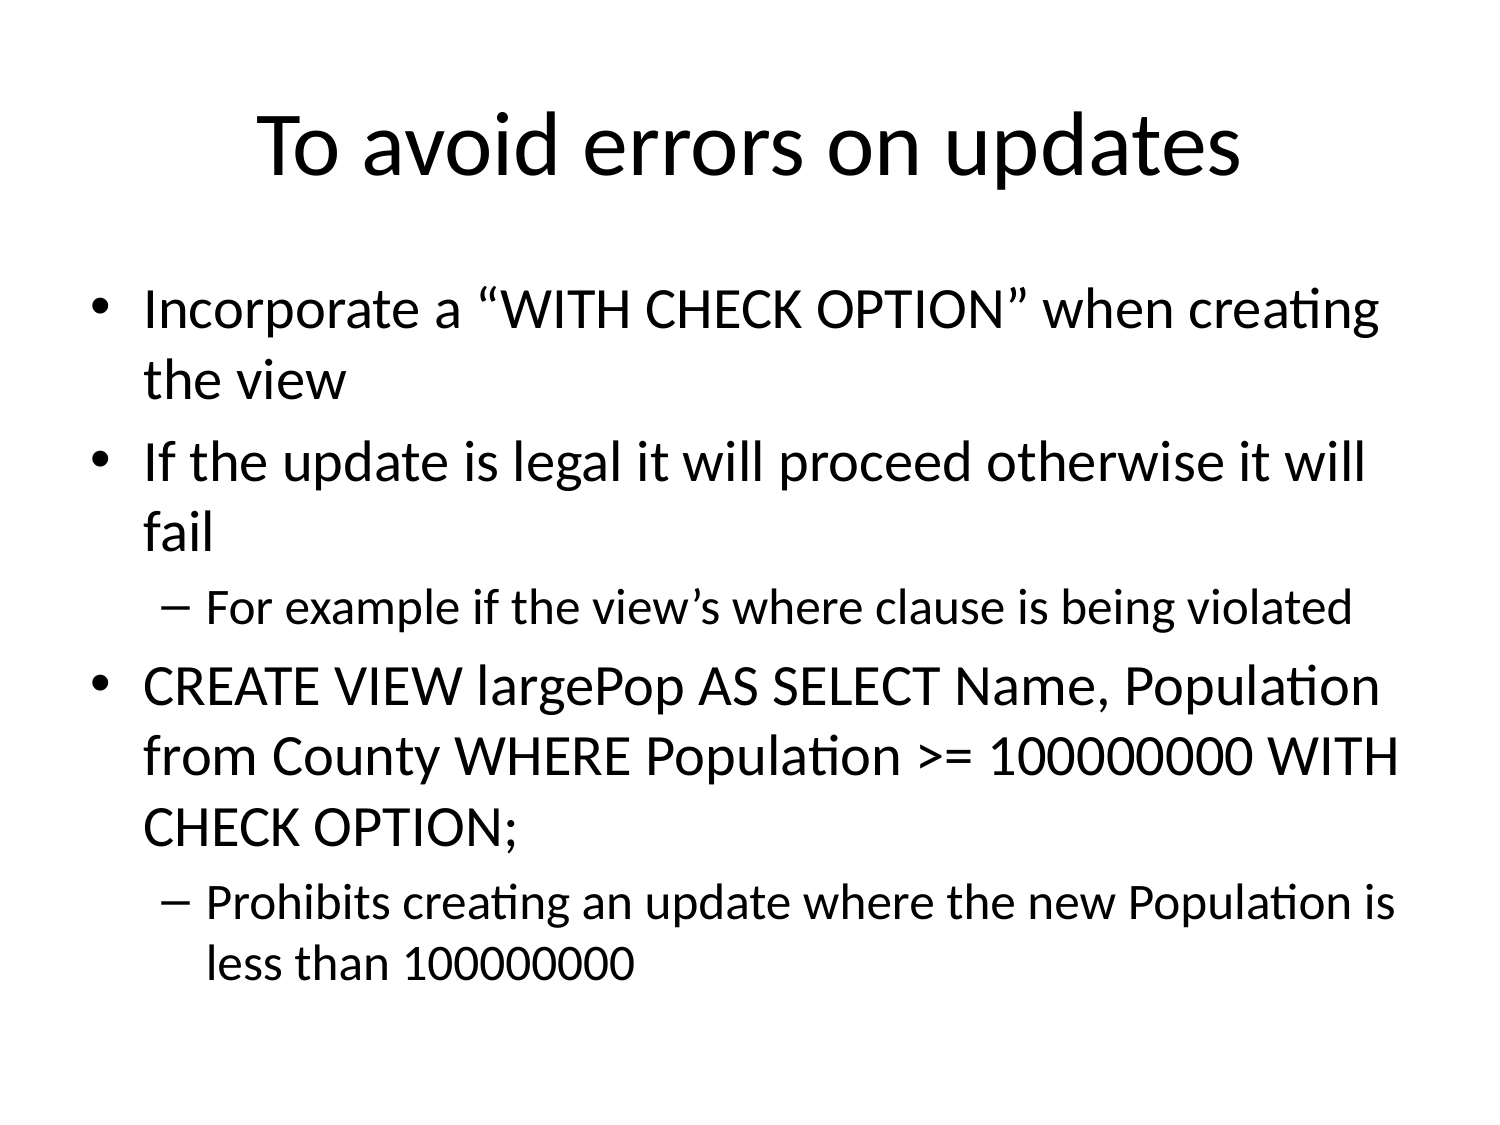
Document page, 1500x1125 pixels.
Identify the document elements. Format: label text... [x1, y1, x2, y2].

title To avoid errors on updates [75, 45, 1425, 233]
list Incorporate a “WITH CHECK OPTION” when creating the view If the update is legal it will proceed otherwise it will fail For example if the view’s where clause is being violated CREATE VIEW largePop AS SELECT Name, Population from County WHERE Population >= 100000000 WITH CHECK OPTION; Prohibits creating an update where the new Population is less than 100000000 [75, 262, 1425, 1005]
